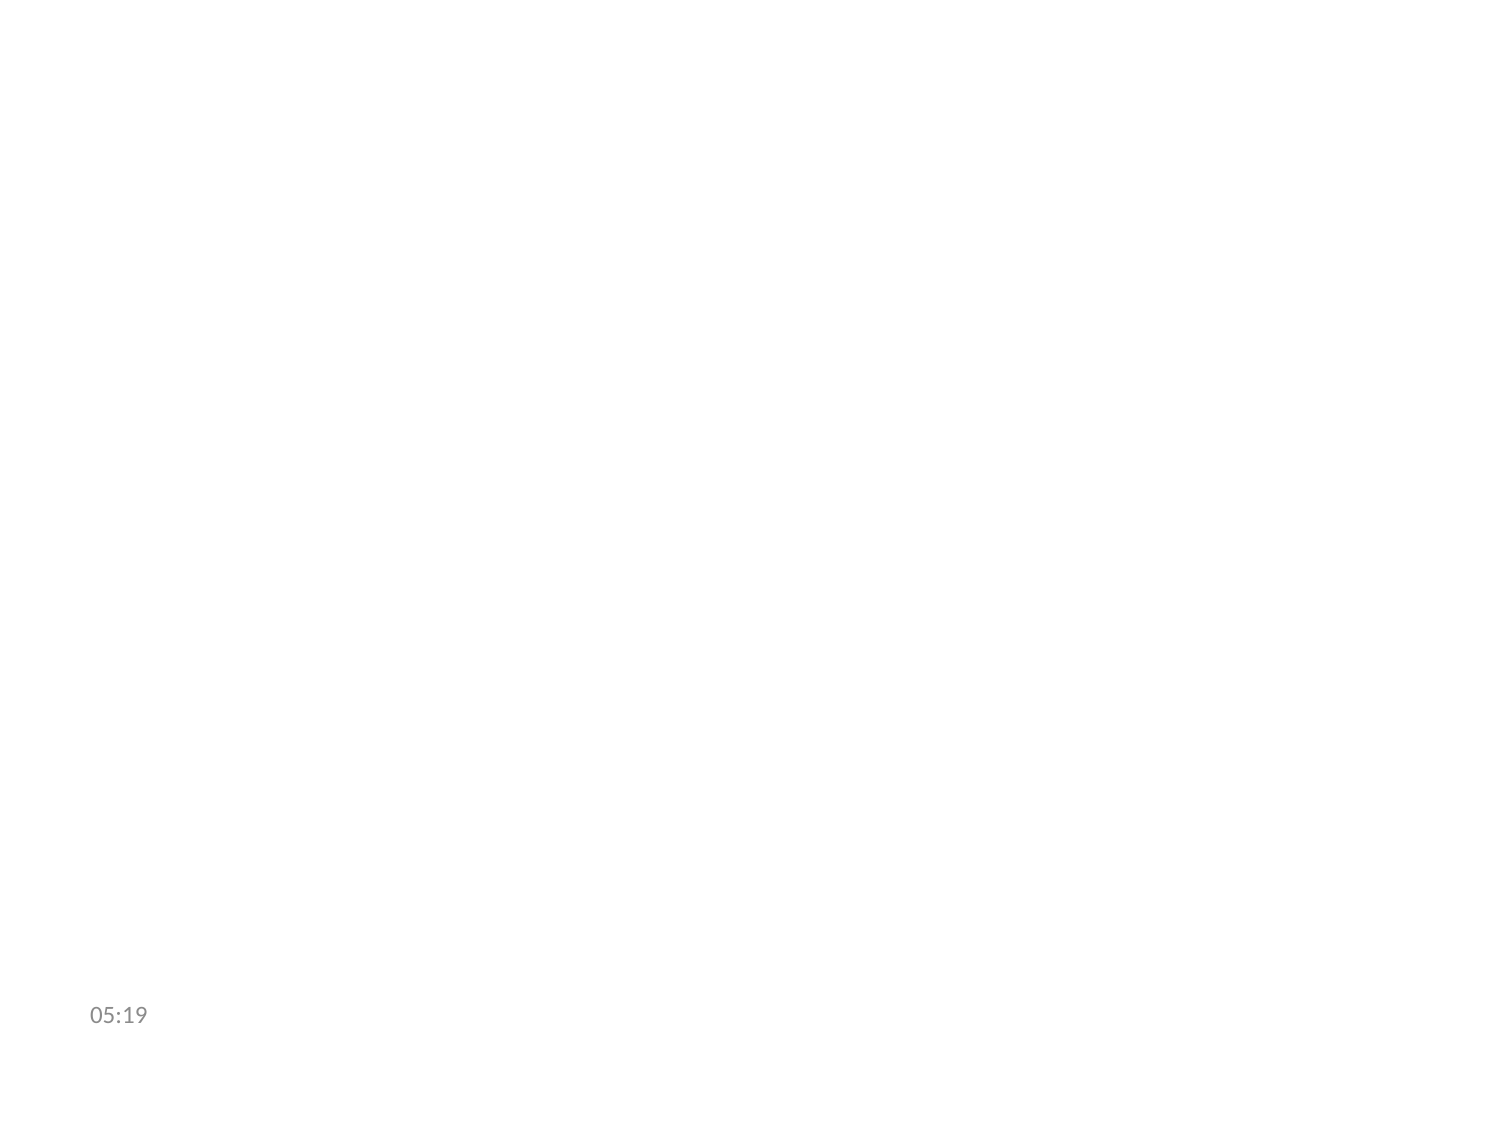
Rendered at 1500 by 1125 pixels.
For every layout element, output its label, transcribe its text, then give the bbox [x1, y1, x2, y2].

text_box 15:35 [75, 983, 425, 1044]
